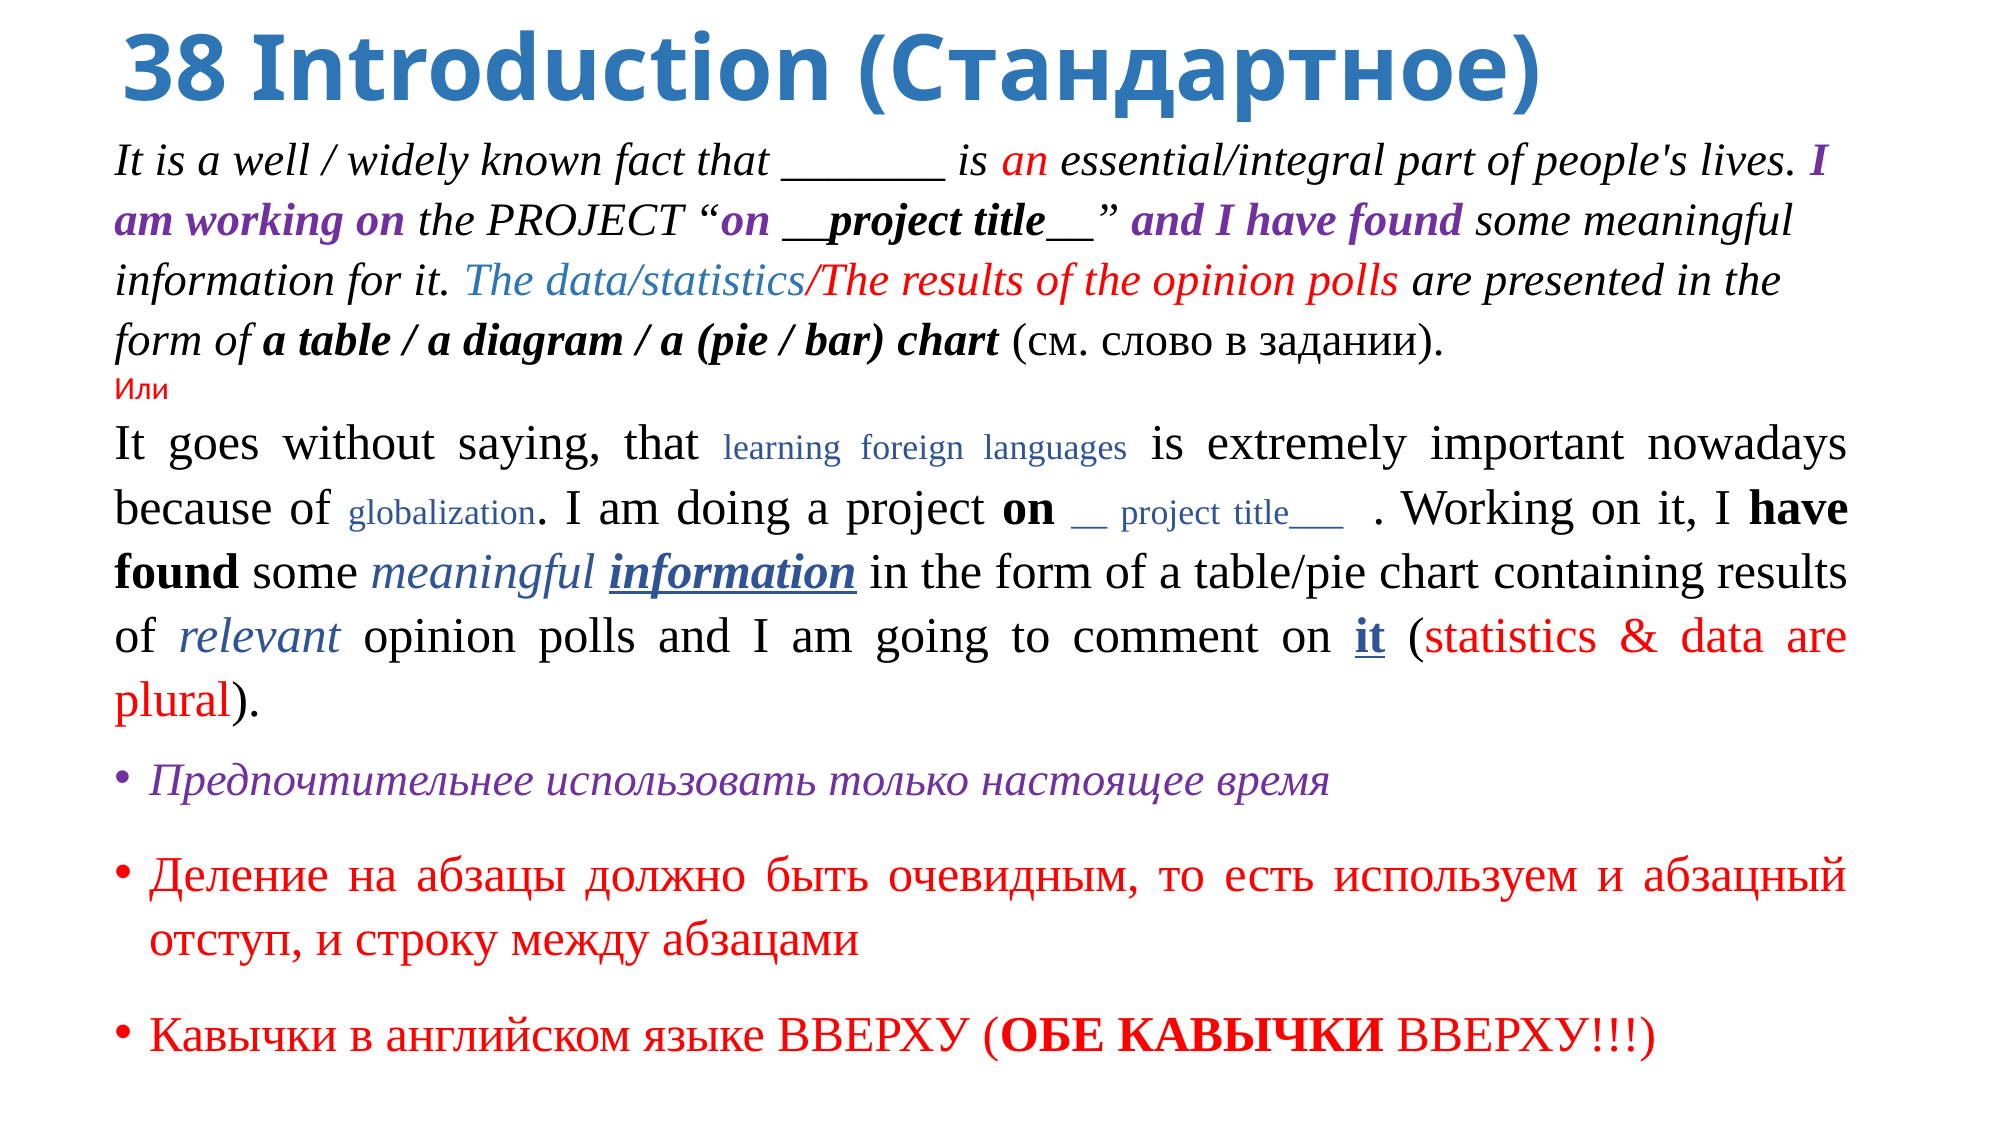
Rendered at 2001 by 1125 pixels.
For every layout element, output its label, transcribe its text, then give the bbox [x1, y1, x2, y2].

title 38 Introduction (Стандартное) [107, 0, 1876, 142]
list It is a well / widely known fact that _______ is an essential/integral part of people's lives. I am working on the PROJECT “on __project title__” and I have found some meaningful information for it. The data/statistics/The results of the opinion polls are presented in the form of a table / a diagram / a (pie / bar) chart (см. слово в задании). Или It goes without saying, that learning foreign languages is extremely important nowadays because of globalization. I am doing a project on __ project title___ . Working on it, I have found some meaningful information in the form of a table/pie chart containing results of relevant opinion polls and I am going to comment on it (statistics & data are plural). Предпочтительнее использовать только настоящее время Деление на абзацы должно быть очевидным, то есть используем и абзацный отступ, и строку между абзацами Кавычки в английском языке ВВЕРХУ (ОБЕ КАВЫЧКИ ВВЕРХУ!!!) [99, 117, 1864, 1074]
